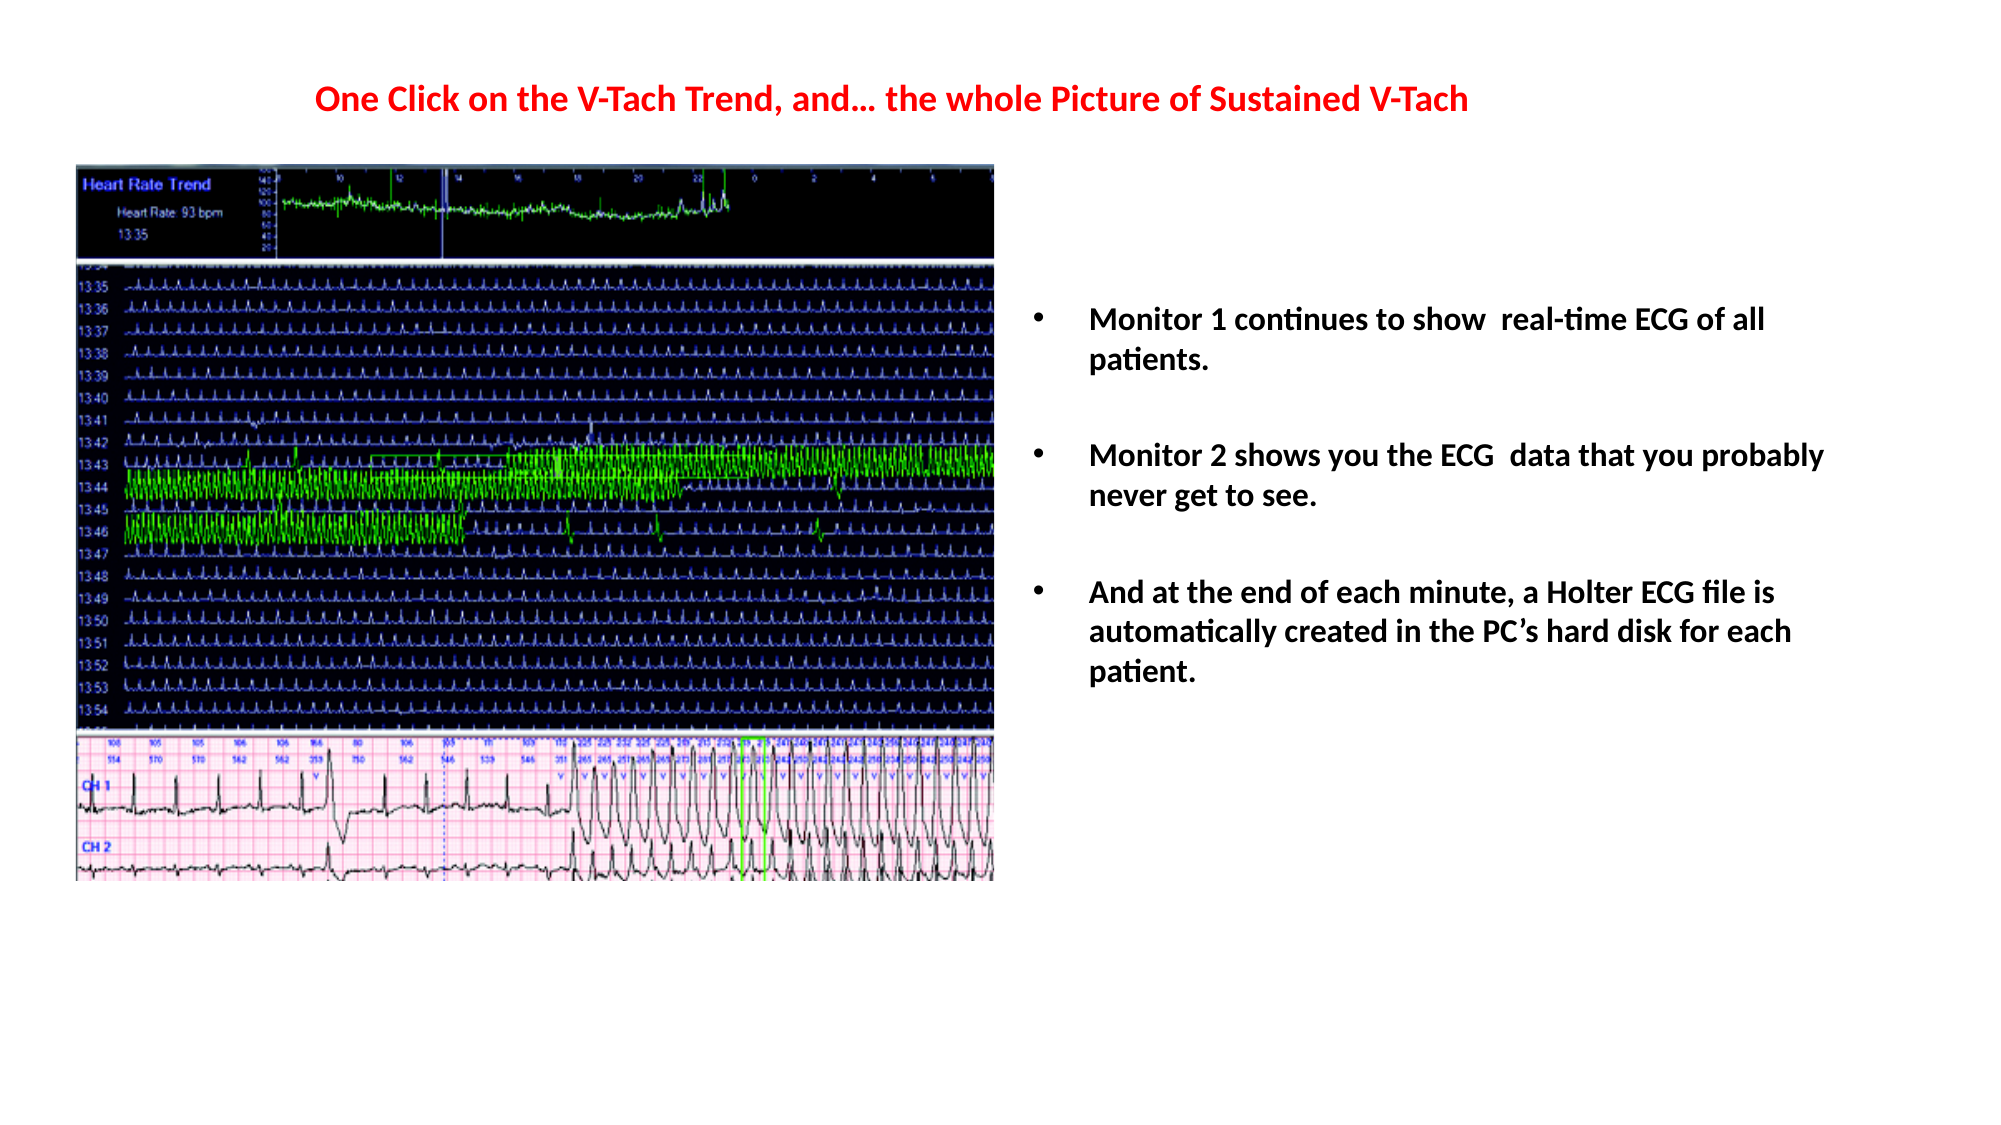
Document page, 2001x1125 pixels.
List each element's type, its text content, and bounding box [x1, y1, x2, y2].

text_box Monitor 1 continues to show real-time ECG of all patients. Monitor 2 shows you the ECG data that you probably never get to see. And at the end of each minute, a Holter ECG file is automatically created in the PC’s hard disk for each patient. [1018, 289, 1848, 696]
text_box One Click on the V-Tach Trend, and… the whole Picture of Sustained V-Tach [113, 66, 1672, 127]
picture [75, 164, 995, 882]
